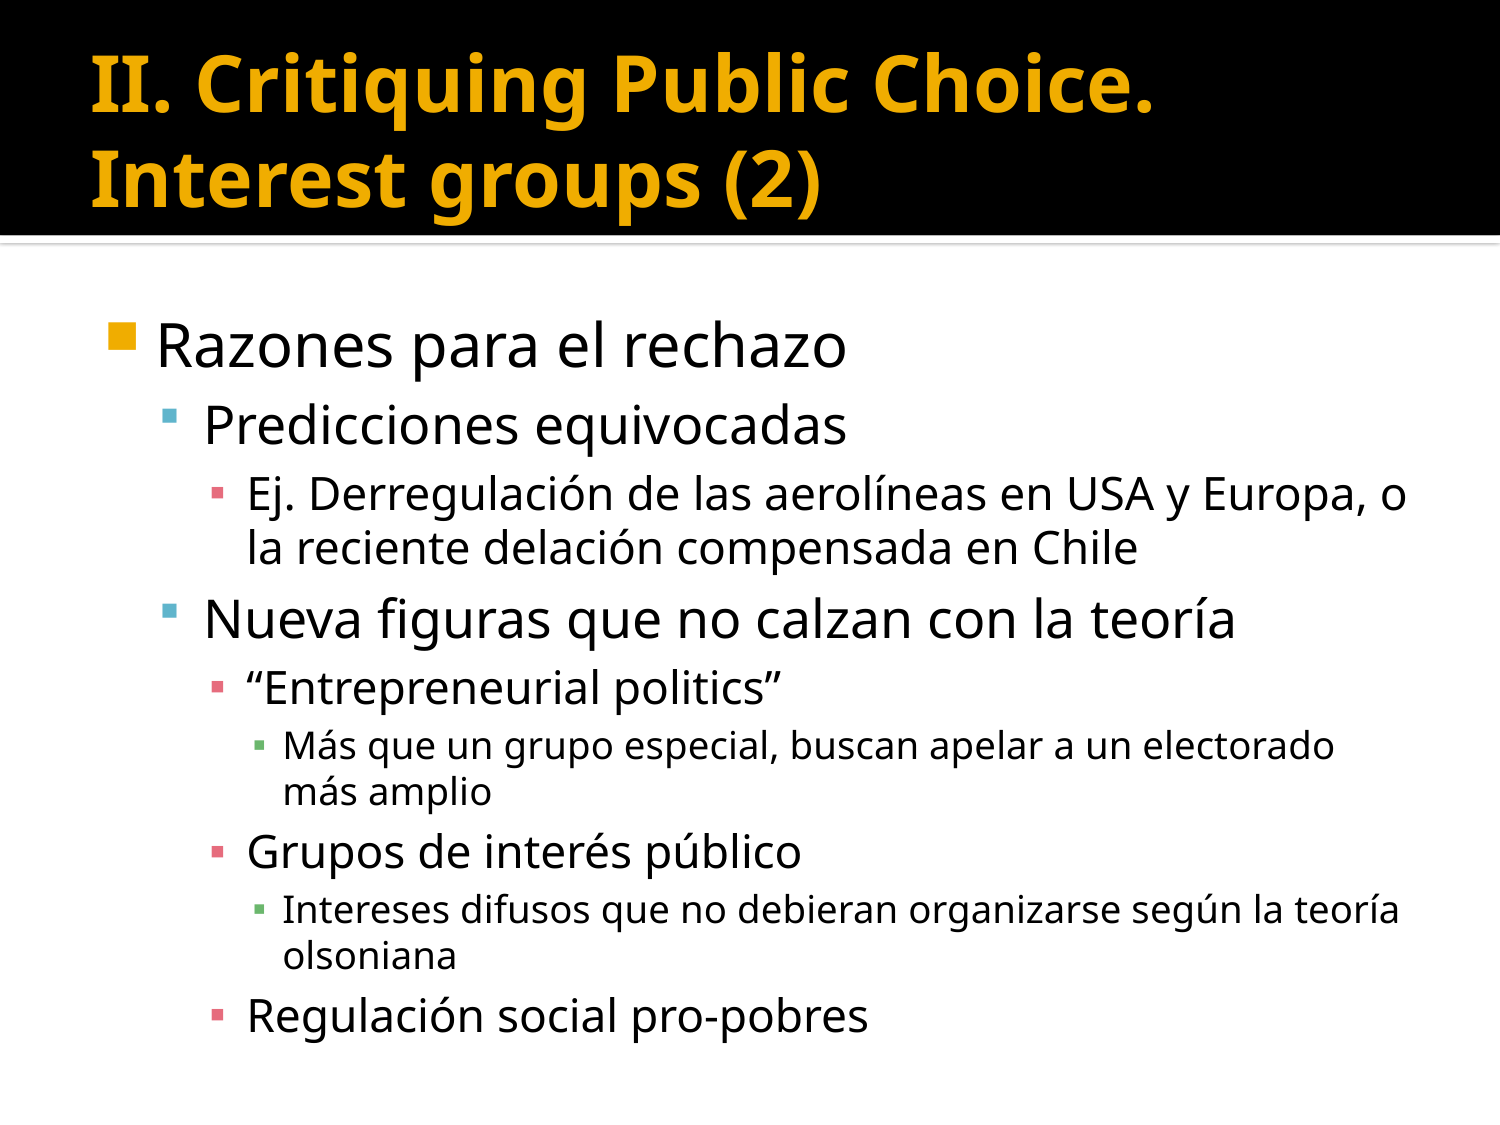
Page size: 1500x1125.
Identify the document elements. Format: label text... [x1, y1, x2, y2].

title II. Critiquing Public Choice. Interest groups (2) [75, 25, 1425, 231]
list Razones para el rechazo Predicciones equivocadas Ej. Derregulación de las aerolíneas en USA y Europa, o la reciente delación compensada en Chile Nueva figuras que no calzan con la teoría “Entrepreneurial politics” Más que un grupo especial, buscan apelar a un electorado más amplio Grupos de interés público Intereses difusos que no debieran organizarse según la teoría olsoniana Regulación social pro-pobres [75, 291, 1425, 1050]
